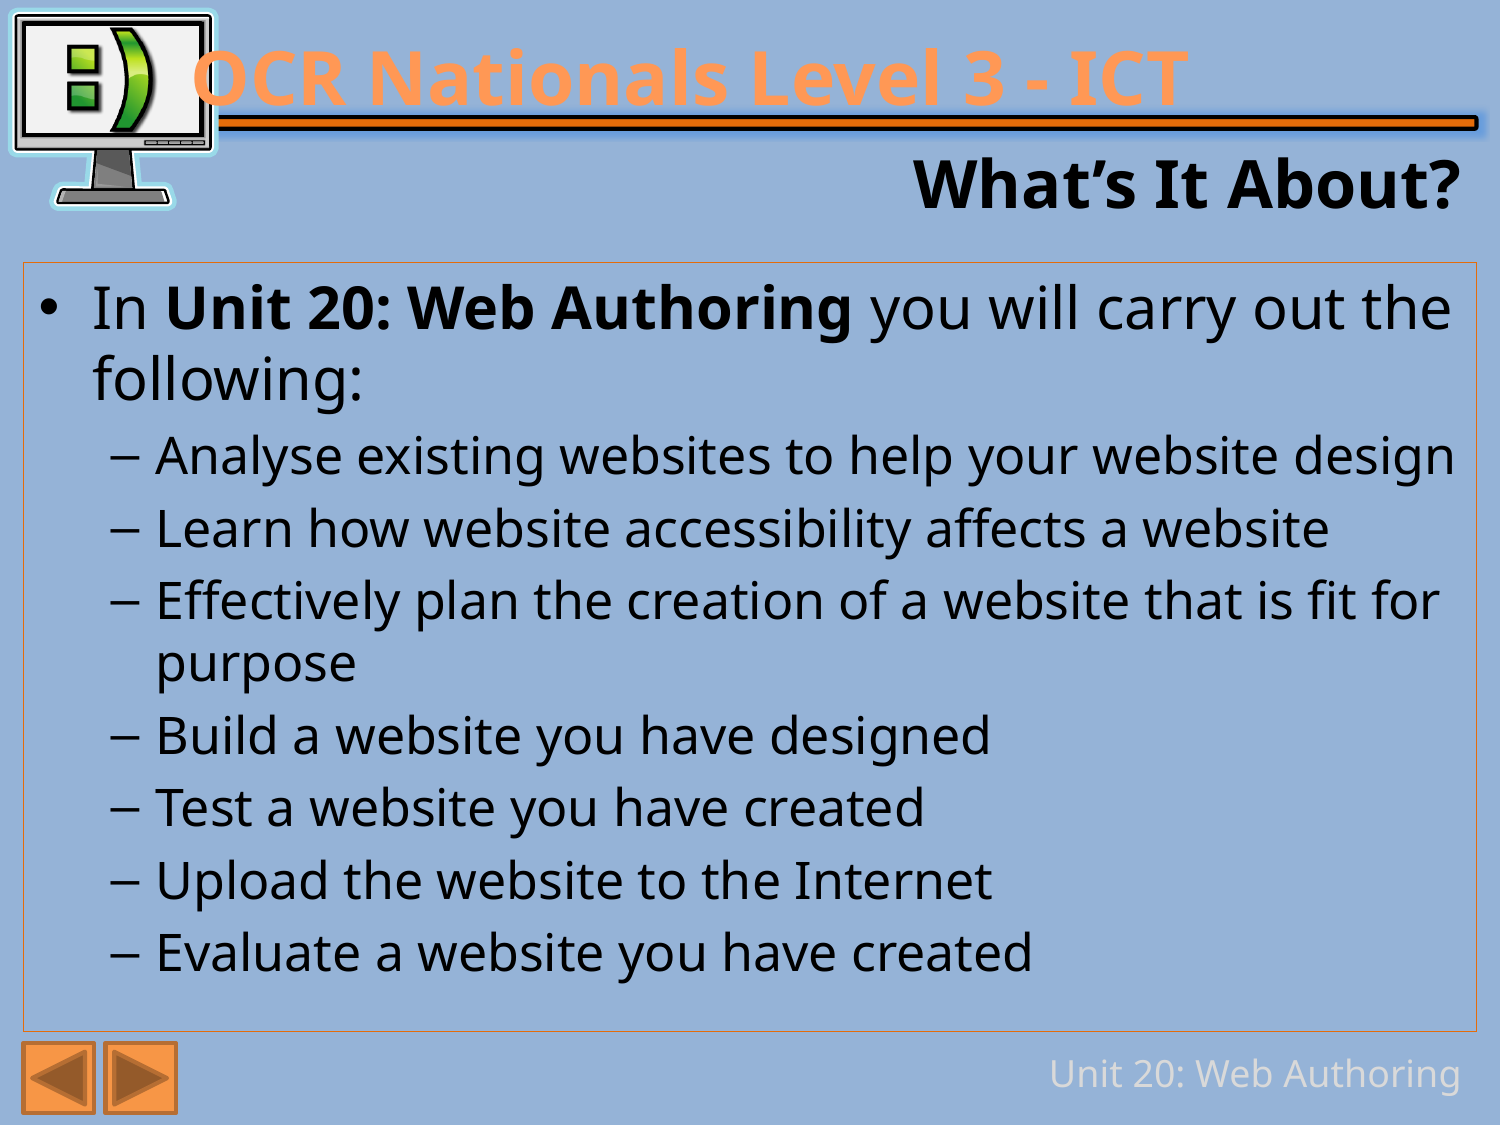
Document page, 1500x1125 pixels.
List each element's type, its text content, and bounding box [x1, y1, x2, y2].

list In Unit 20: Web Authoring you will carry out the following: Analyse existing websites to help your website design Learn how website accessibility affects a website Effectively plan the creation of a website that is fit for purpose Build a website you have designed Test a website you have created Upload the website to the Internet Evaluate a website you have created [23, 262, 1477, 1032]
title What’s It About? [187, 117, 1477, 247]
picture [48, 21, 172, 139]
